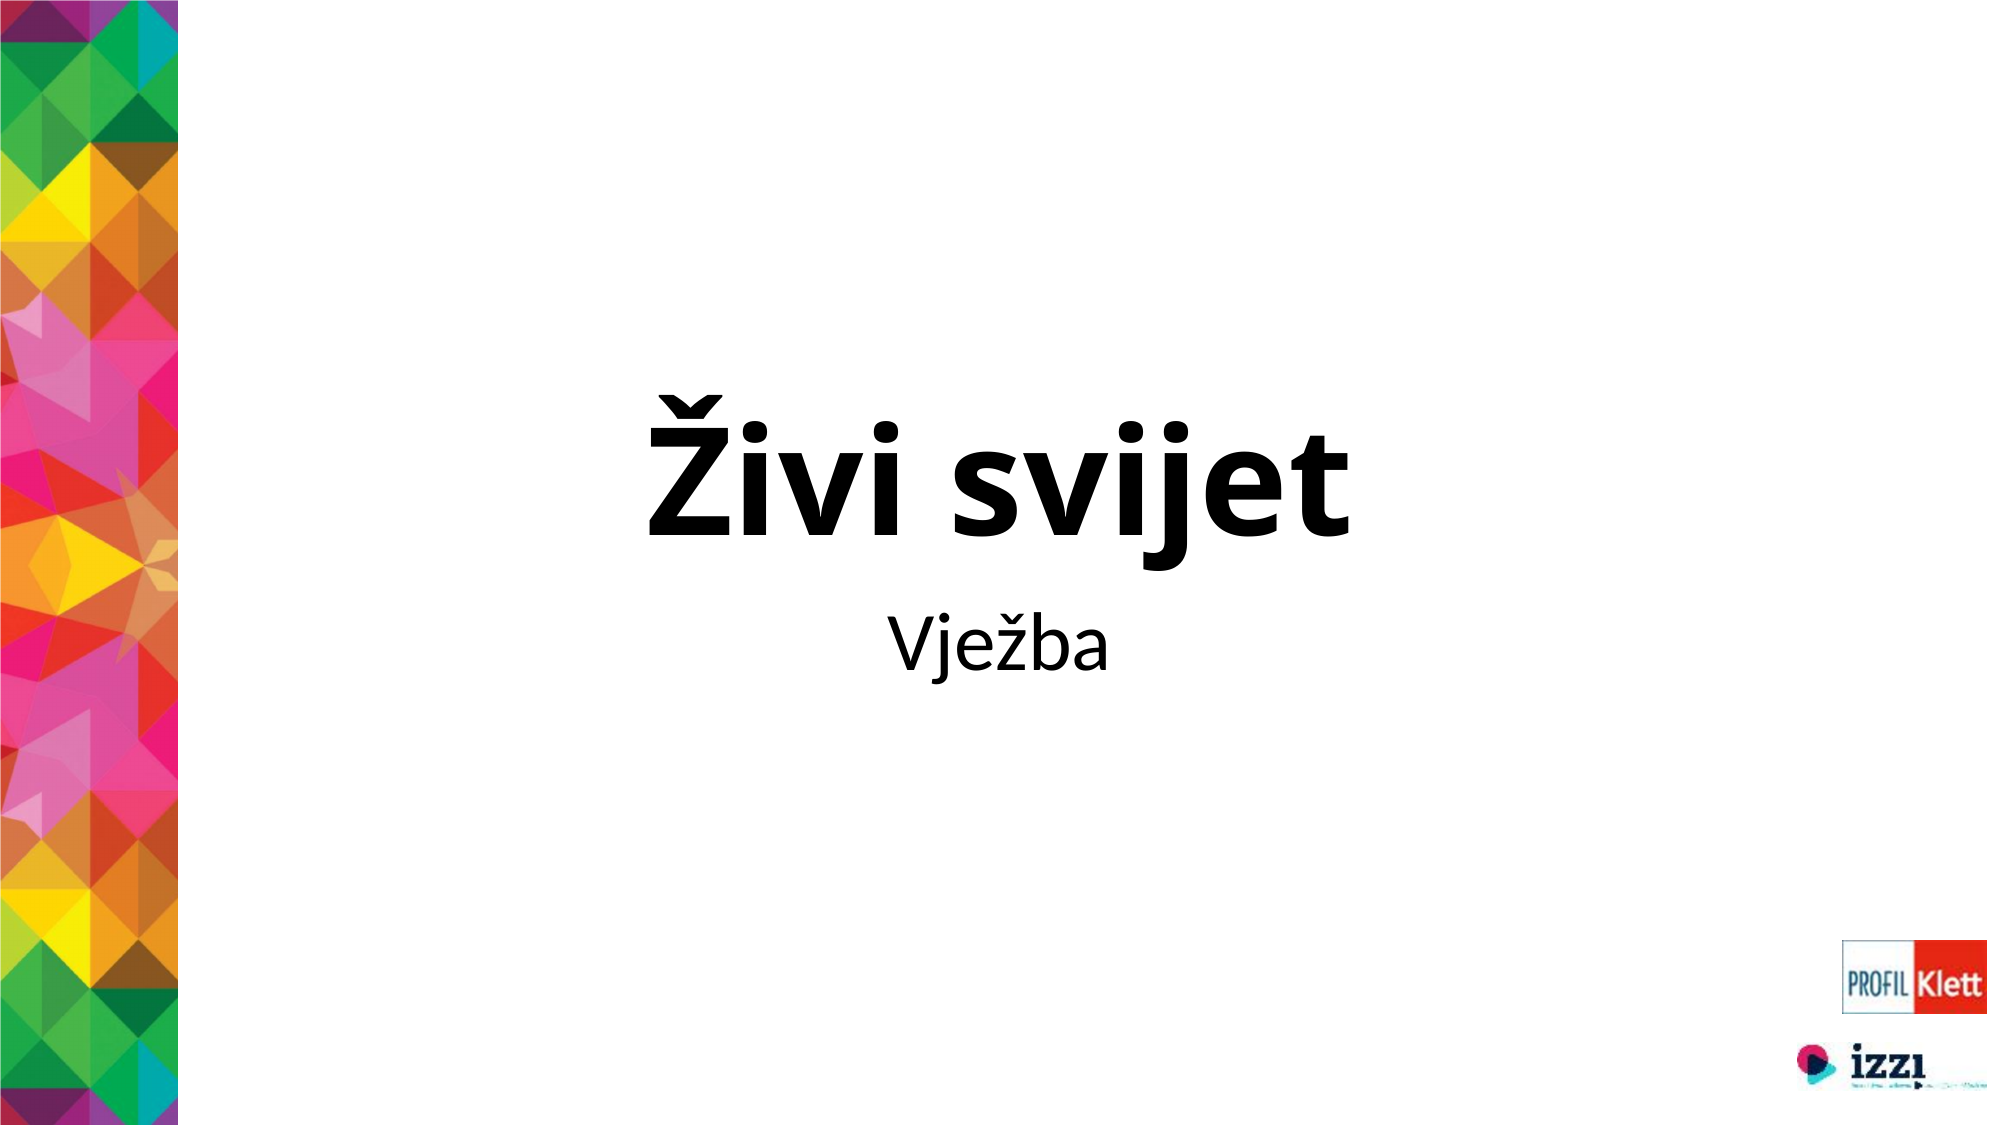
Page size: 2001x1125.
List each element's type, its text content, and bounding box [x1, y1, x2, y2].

picture [1842, 940, 1987, 1014]
title Živi svijet [249, 184, 1750, 576]
picture [1, 2, 178, 1124]
picture [1797, 1042, 1987, 1091]
subtitle Vježba [249, 590, 1750, 863]
